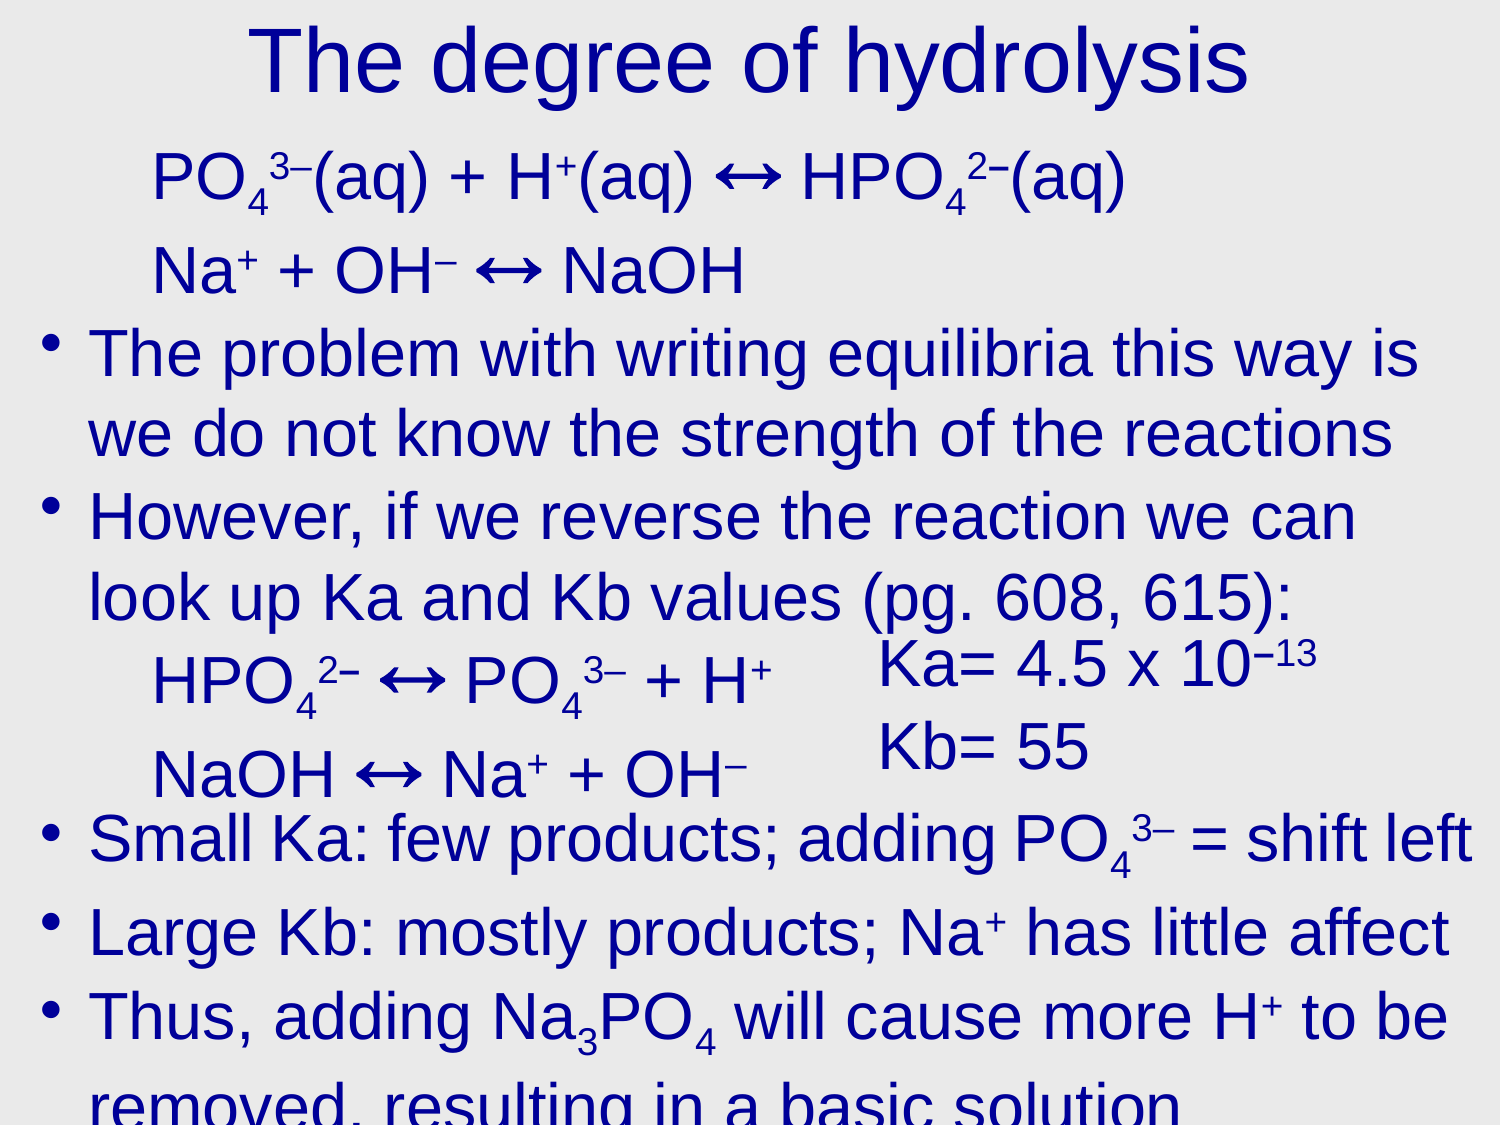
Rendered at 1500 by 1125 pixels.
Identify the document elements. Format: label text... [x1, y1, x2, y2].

title The degree of hydrolysis [112, 12, 1388, 101]
list PO43–(aq) + H+(aq)  HPO42–(aq) Na+ + OH–  NaOH The problem with writing equilibria this way is we do not know the strength of the reactions However, if we reverse the reaction we can look up Ka and Kb values (pg. 608, 615): HPO42–  PO43– + H+ NaOH  Na+ + OH– [24, 124, 1500, 787]
text_box Small Ka: few products; adding PO43– = shift left Large Kb: mostly products; Na+ has little affect Thus, adding Na3PO4 will cause more H+ to be removed, resulting in a basic solution [24, 787, 1500, 1125]
text_box Ka= 4.5 x 10–13 Kb= 55 [862, 612, 1375, 787]
